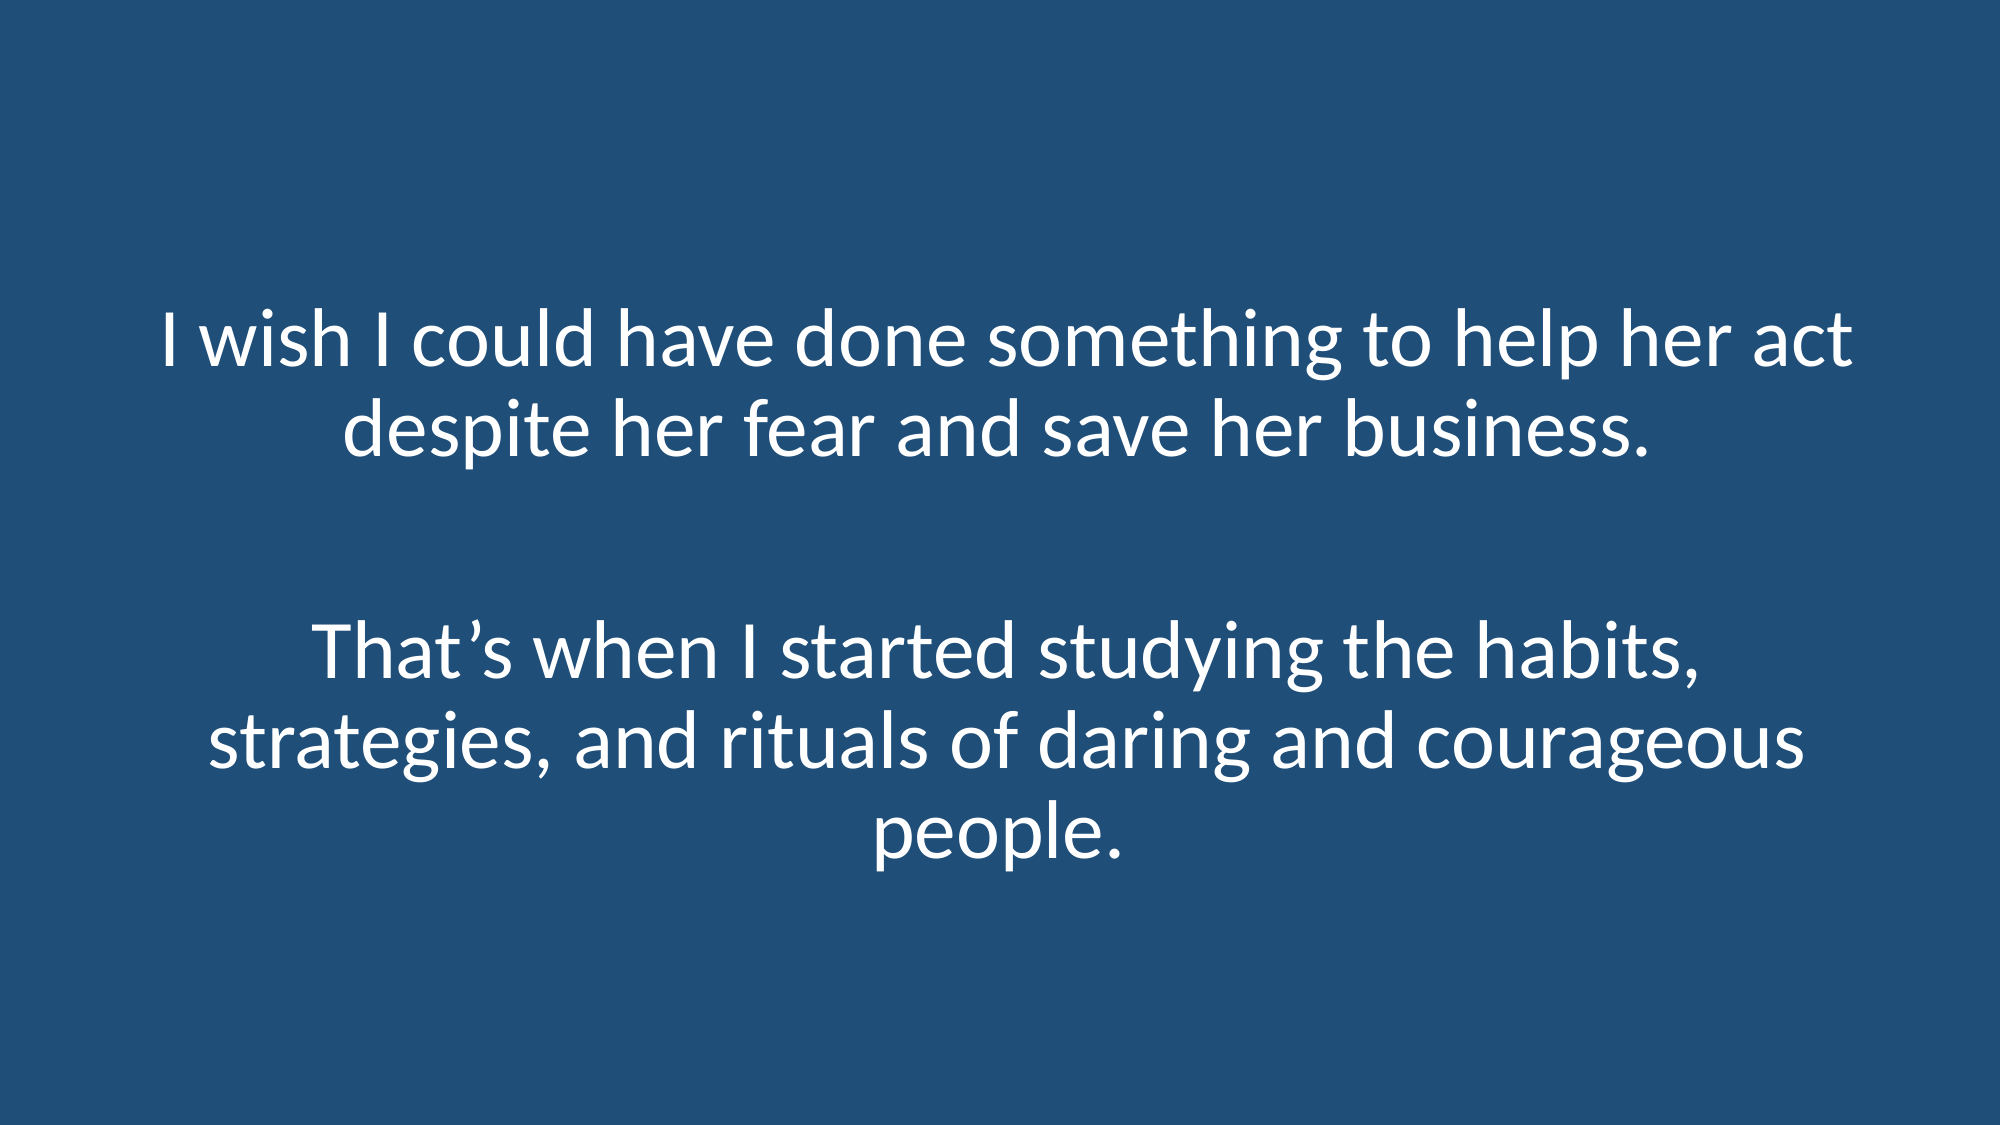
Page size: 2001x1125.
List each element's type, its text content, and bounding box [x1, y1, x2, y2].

list I wish I could have done something to help her act despite her fear and save her business. That’s when I started studying the habits, strategies, and rituals of daring and courageous people. [140, 287, 1876, 588]
